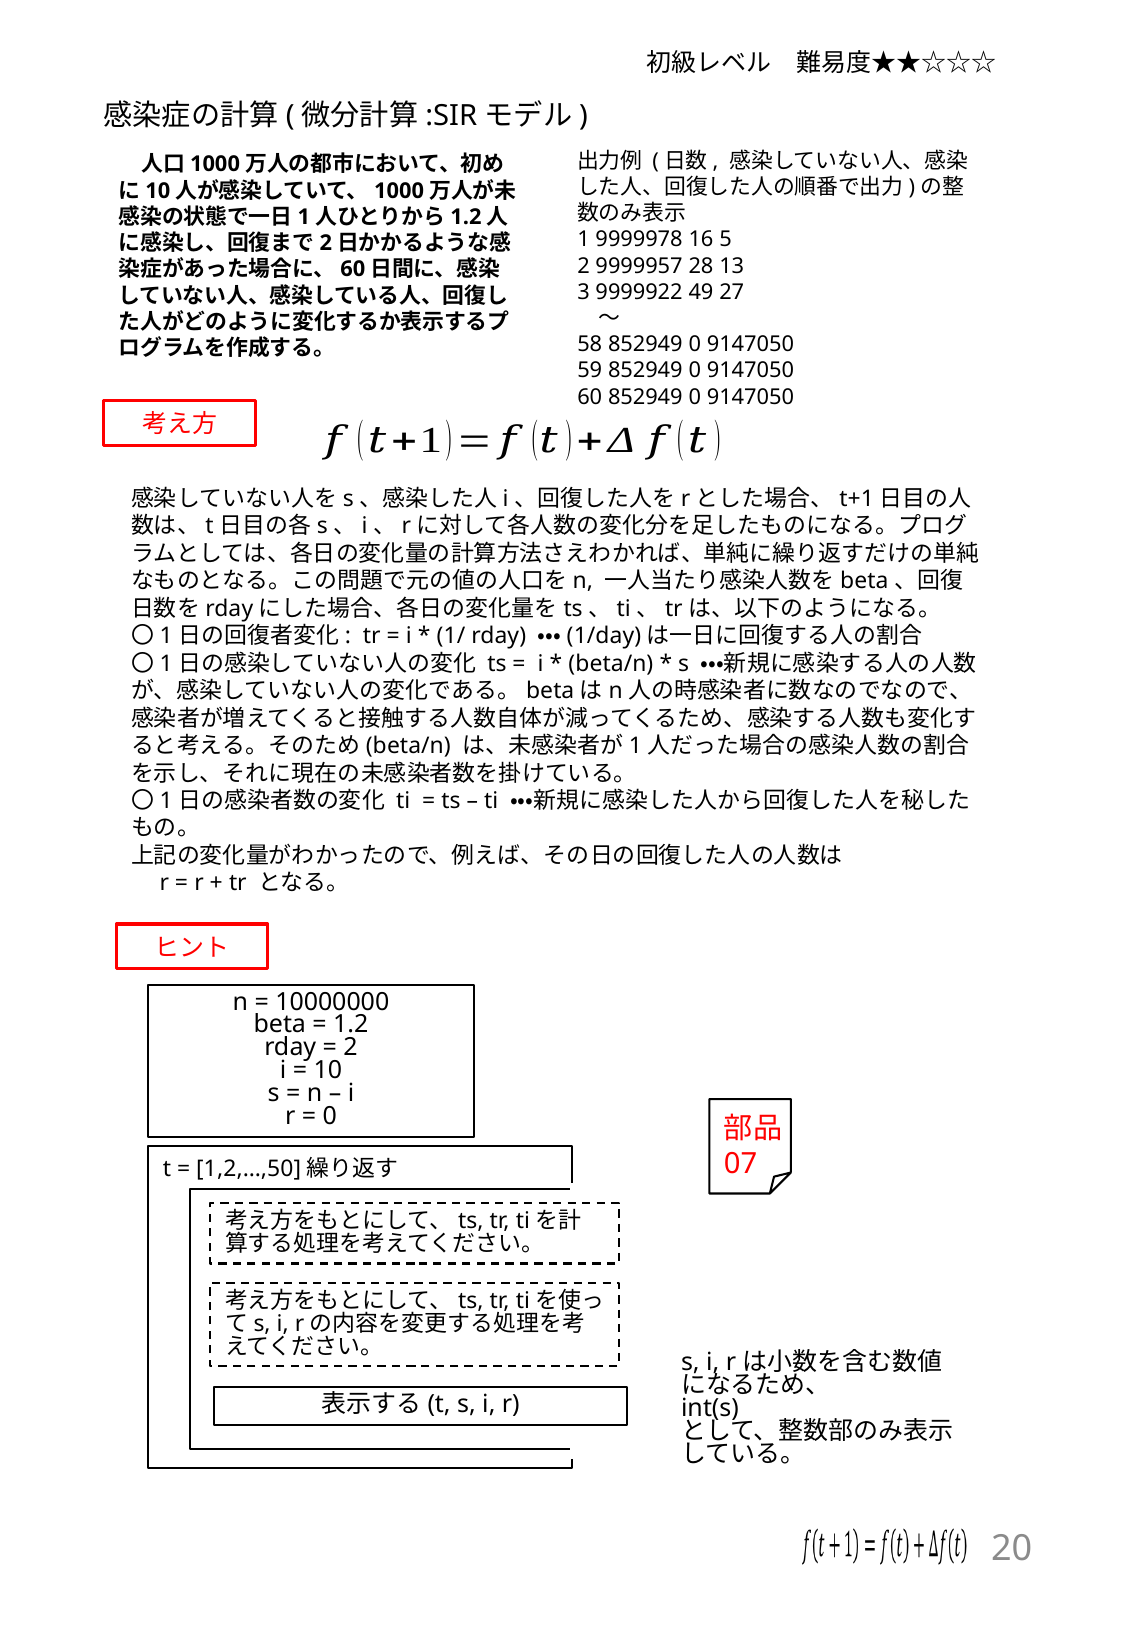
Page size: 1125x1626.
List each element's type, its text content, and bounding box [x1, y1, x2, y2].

slide_number 20 [794, 1506, 1048, 1593]
text_box 人口1000万人の都市において、初めに10人が感染していて、1000万人が未感染の状態で一日1人ひとりから1.2人に感染し、回復まで2日かかるような感染症があった場合に、60日間に、感染していない人、感染している人、回復した人がどのように変化するか表示するプログラムを作成する。 [103, 141, 535, 368]
text_box [87, 88, 1037, 1537]
text_box 感染していない人をs、感染した人i、回復した人をrとした場合、t+1日目の人数は、t日目の各s、i、rに対して各人数の変化分を足したものになる。プログラムとしては、各日の変化量の計算方法さえわかれば、単純に繰り返すだけの単純なものとなる。この問題で元の値の人口をn, 一人当たり感染人数をbeta、回復日数をrdayにした場合、各日の変化量をts、ti、trは、以下のようになる。 〇1日の回復者変化: tr = i * (1/ rday) ・・・(1/day)は一日に回復する人の割合 〇1日の感染していない人の変化 ts = i * (beta/n) * s ・・・新規に感染する人の人数が、感染していない人の変化である。betaはn人の時感染者に数なのでなので、感染者が増えてくると接触する人数自体が減ってくるため、感染する人数も変化すると考える。そのため(beta/n) は、未感染者が1人だった場合の感染人数の割合を示し、それに現在の未感染者数を掛けている。 〇1日の感染者数の変化 ti = ts – ti ・・・新規に感染した人から回復した人を秘したもの。 上記の変化量がわかったので、例えば、その日の回復した人の人数は r = r + tr となる。 [116, 476, 997, 903]
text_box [709, 1099, 806, 1194]
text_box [148, 1146, 636, 1472]
text_box n = 10000000 beta = 1.2 rday = 2 i = 10 s = n – i r = 0 [148, 984, 474, 1137]
text_box 感染症の計算(微分計算:SIRモデル) [88, 88, 959, 139]
picture [794, 1520, 970, 1583]
text_box 考え方 [103, 400, 256, 446]
text_box 出力例 (日数, 感染していない人、感染した人、回復した人の順番で出力)の整数のみ表示 1 9999978 16 5 2 9999957 28 13 3 9999922 49 27 ～ 58 852949 0 9147050 59 852949 0 9147050 60 852949 0 9147050 [562, 139, 994, 416]
text_box 初級レベル 難易度★★☆☆☆ [631, 39, 1048, 84]
text_box ヒント [116, 923, 268, 969]
text_box s, i, rは小数を含む数値になるため、 int(s) として、整数部のみ表示している。 [666, 1345, 969, 1475]
